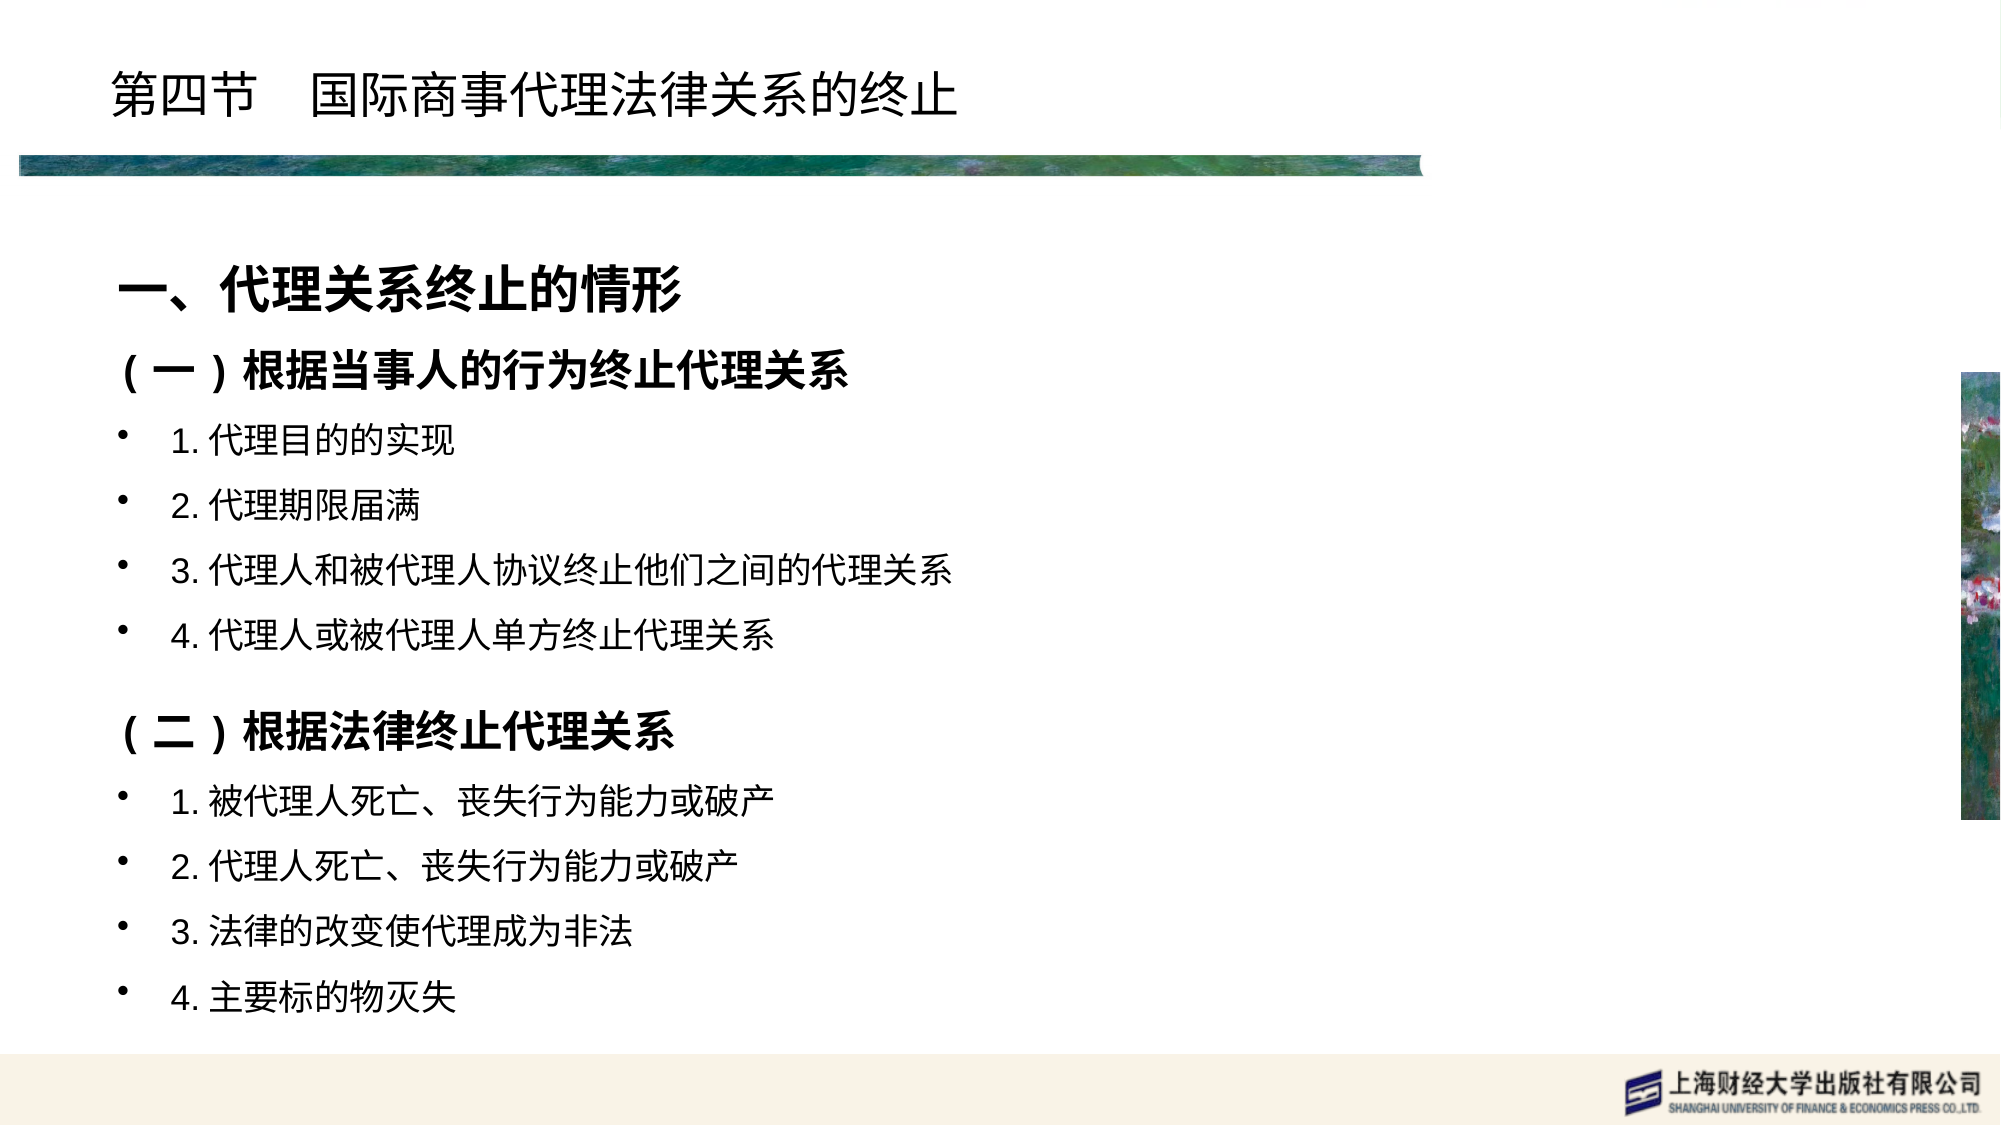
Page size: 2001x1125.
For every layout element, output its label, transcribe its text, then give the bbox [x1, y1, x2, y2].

title 第四节 国际商事代理法律关系的终止 [94, 42, 1451, 146]
picture [0, 0, 2001, 1125]
list 一、代理关系终止的情形 (一)根据当事人的行为终止代理关系 1.代理目的的实现 2.代理期限届满 3.代理人和被代理人协议终止他们之间的代理关系 4.代理人或被代理人单方终止代理关系 (二)根据法律终止代理关系 1.被代理人死亡、丧失行为能力或破产 2.代理人死亡、丧失行为能力或破产 3.法律的改变使代理成为非法 4.主要标的物灭失 [102, 233, 1898, 1032]
